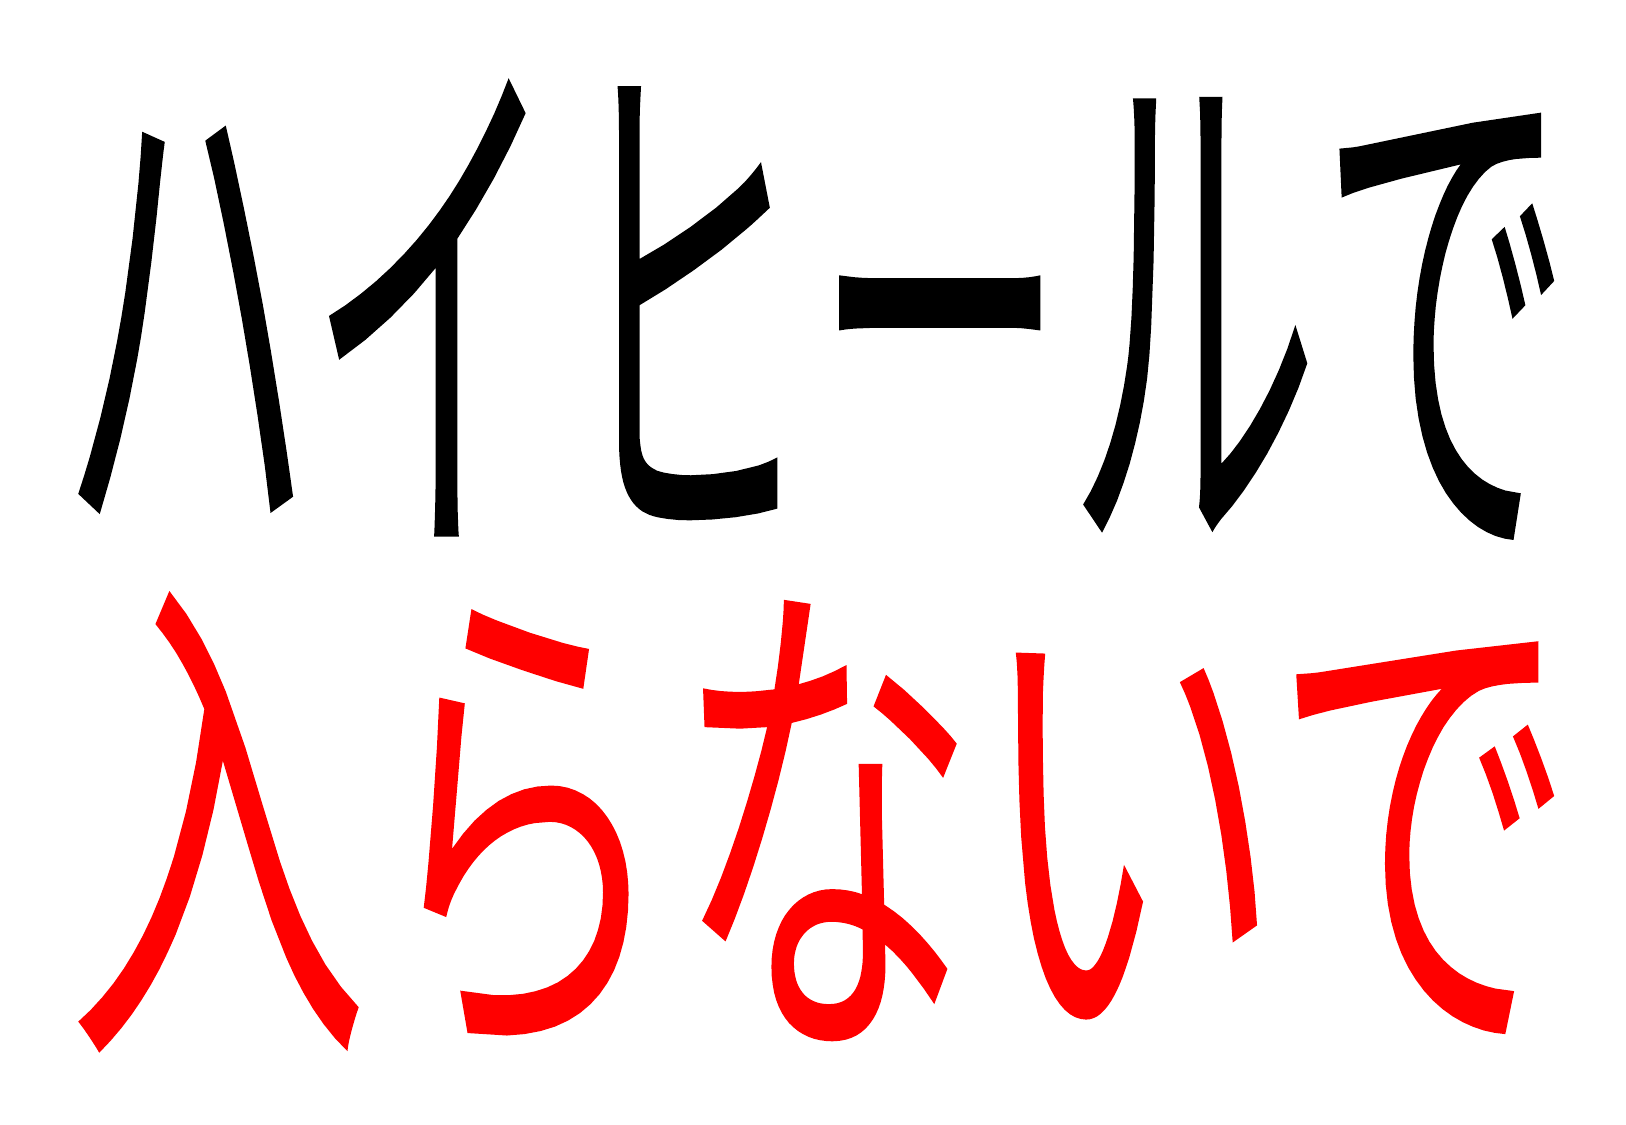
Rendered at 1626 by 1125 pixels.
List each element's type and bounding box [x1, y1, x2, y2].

text_box [77, 77, 1555, 1054]
